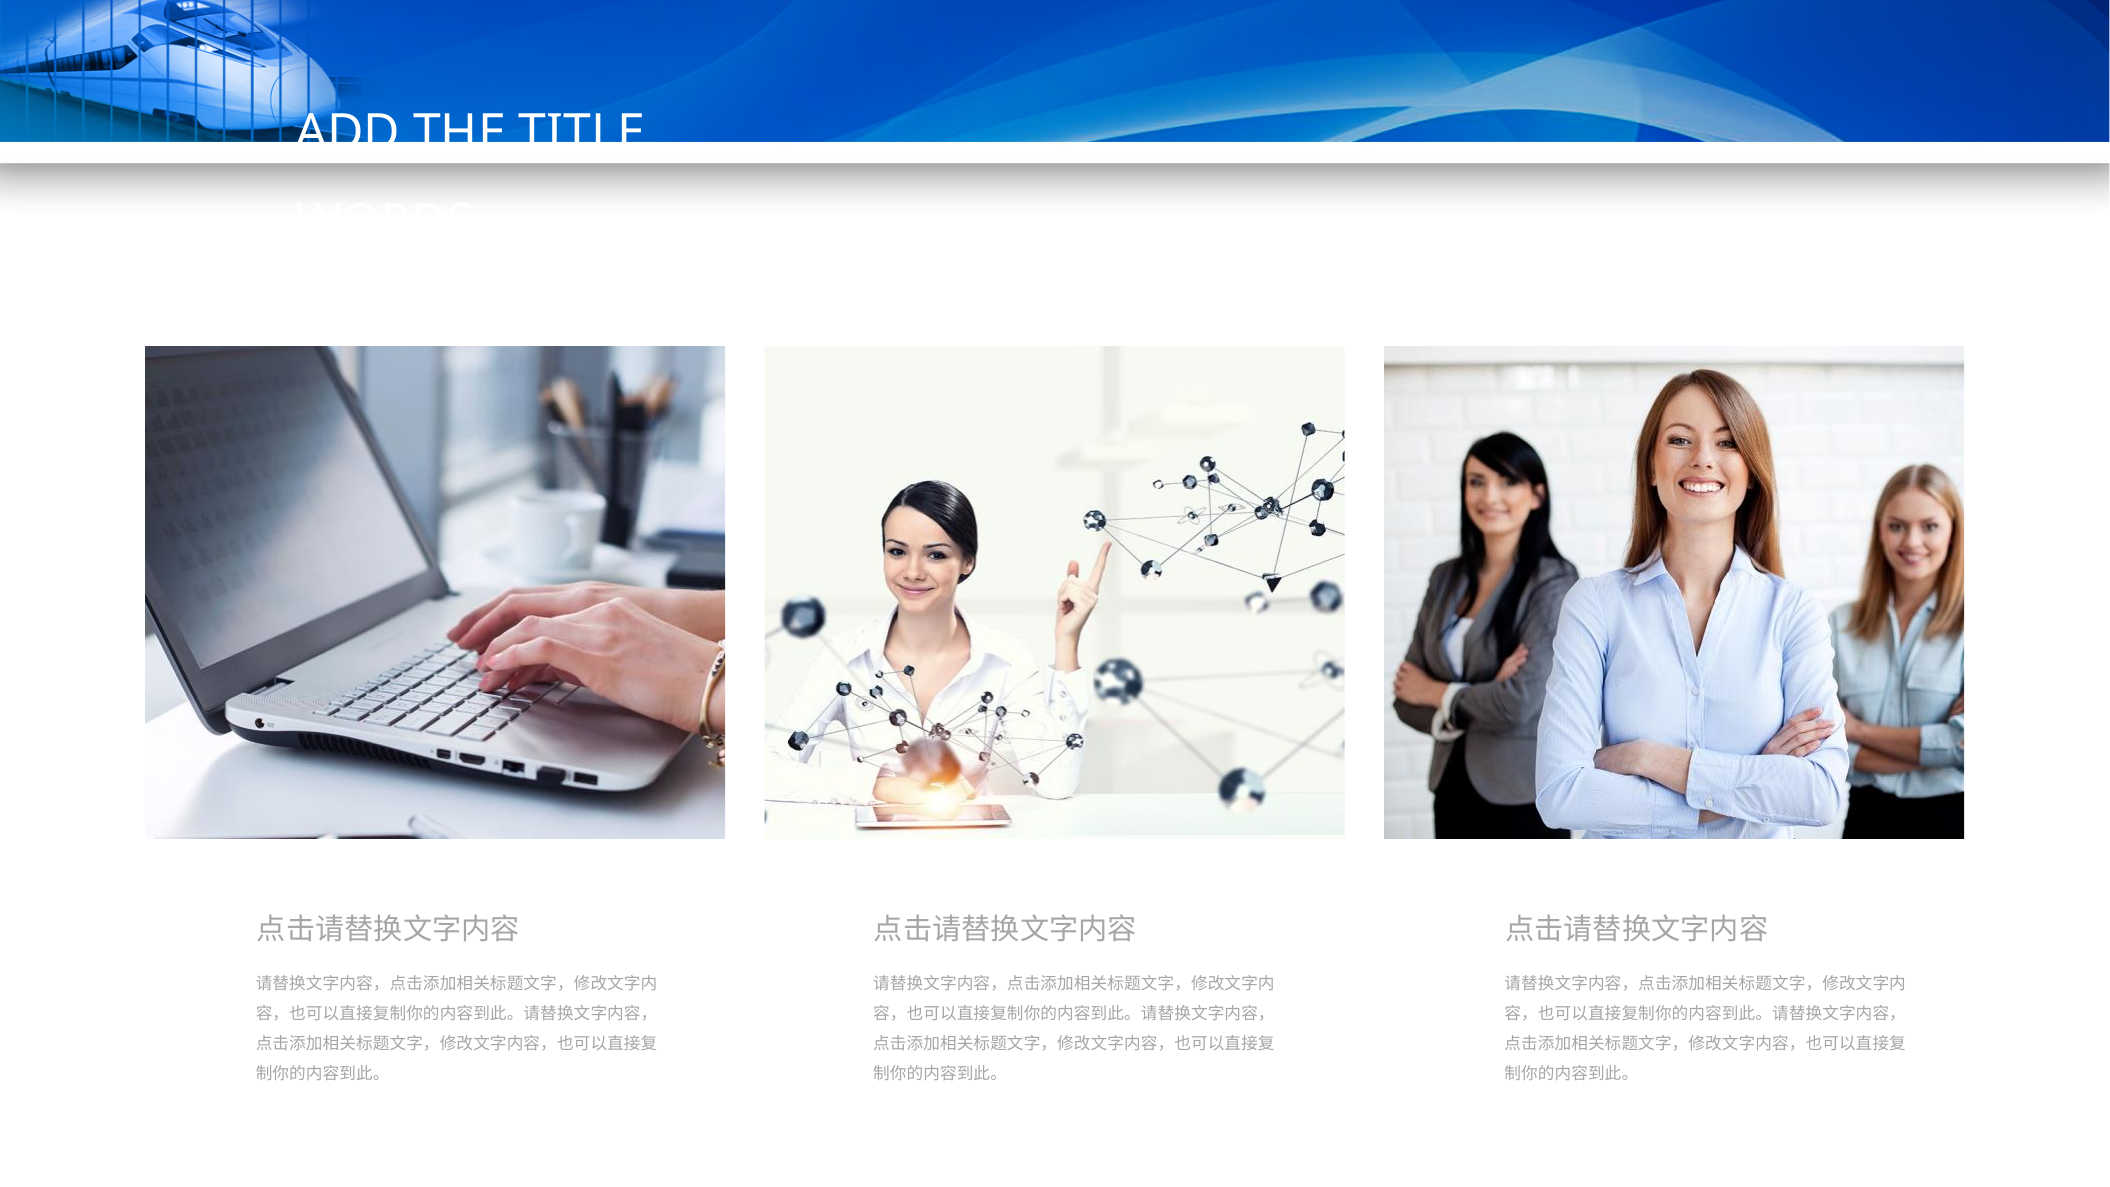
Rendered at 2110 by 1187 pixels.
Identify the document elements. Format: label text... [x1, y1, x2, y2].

text_box ADD THE TITLE WORDS [280, 61, 813, 257]
text_box 请替换文字内容，点击添加相关标题文字，修改文字内容，也可以直接复制你的内容到此。请替换文字内容，点击添加相关标题文字，修改文字内容，也可以直接复制你的内容到此。 [1488, 954, 1933, 1091]
text_box 点击请替换文字内容 [1488, 902, 1785, 954]
text_box [764, 346, 1346, 840]
picture [0, 0, 2110, 1187]
text_box [144, 346, 726, 840]
text_box 点击请替换文字内容 [857, 902, 1154, 954]
text_box 请替换文字内容，点击添加相关标题文字，修改文字内容，也可以直接复制你的内容到此。请替换文字内容，点击添加相关标题文字，修改文字内容，也可以直接复制你的内容到此。 [856, 954, 1302, 1091]
text_box 点击请替换文字内容 [240, 902, 537, 954]
text_box 请替换文字内容，点击添加相关标题文字，修改文字内容，也可以直接复制你的内容到此。请替换文字内容，点击添加相关标题文字，修改文字内容，也可以直接复制你的内容到此。 [239, 954, 685, 1091]
text_box [1383, 346, 1965, 840]
